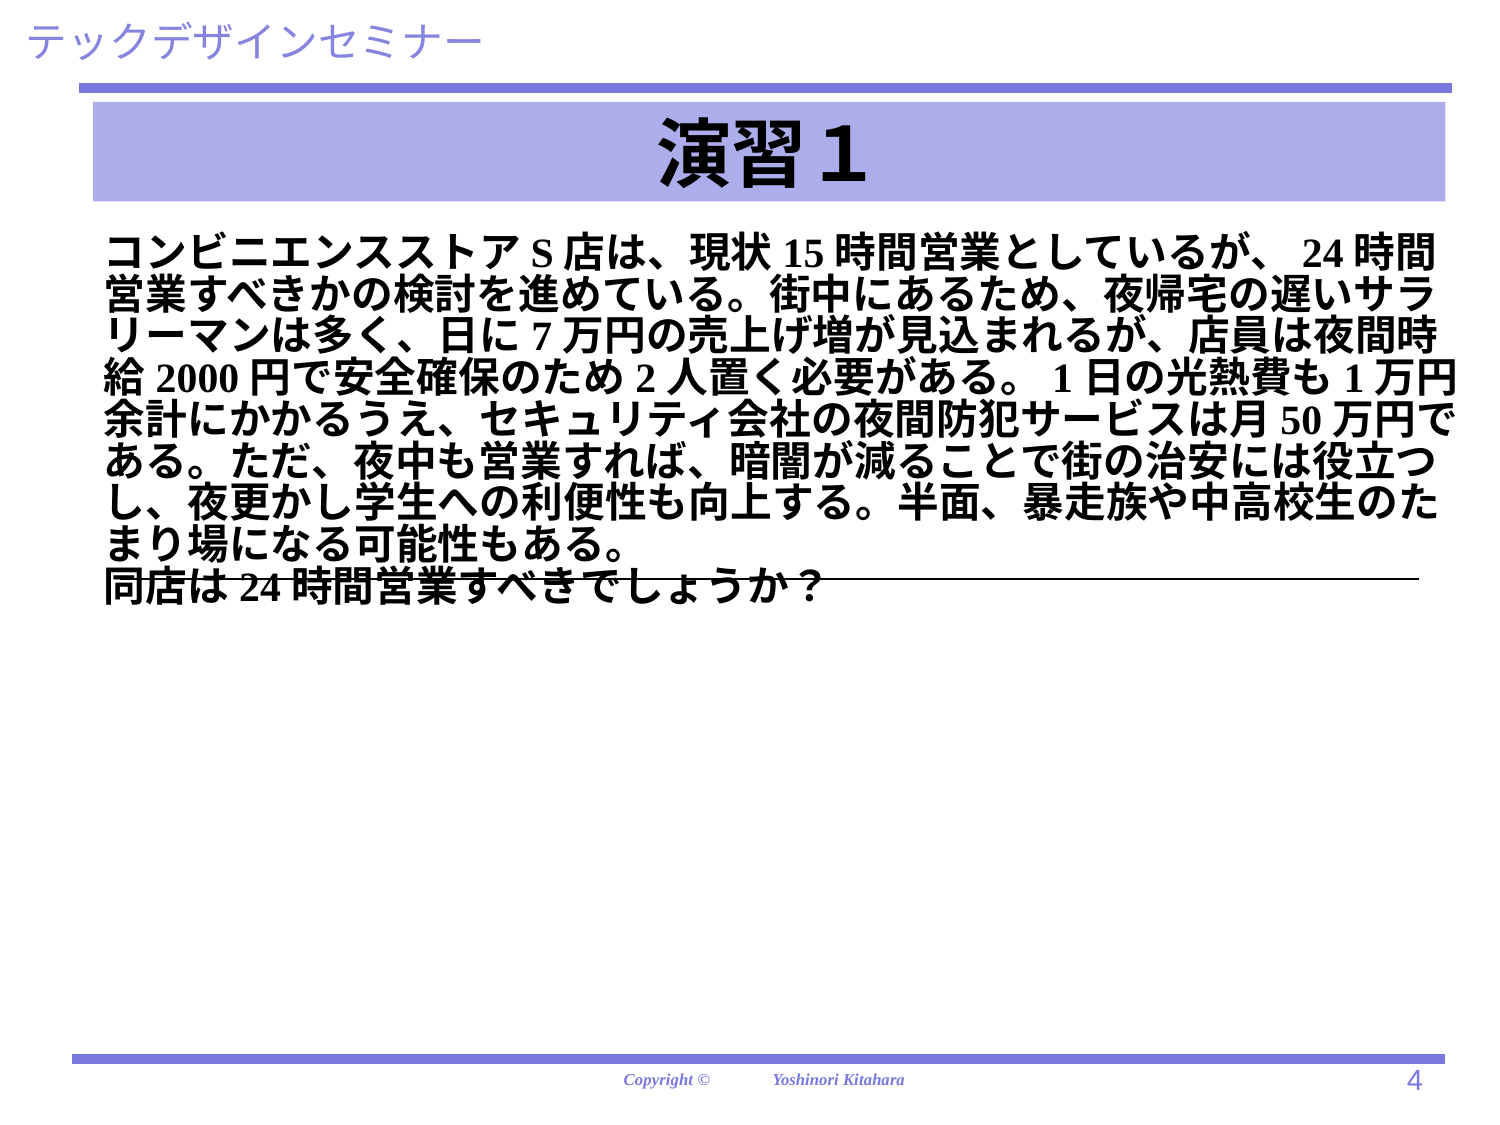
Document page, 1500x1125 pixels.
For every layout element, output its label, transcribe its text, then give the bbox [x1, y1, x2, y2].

text_box コンビニエンスストアS店は、現状15時間営業としているが、24時間営業すべきかの検討を進めている。街中にあるため、夜帰宅の遅いサラリーマンは多く、日に7万円の売上げ増が見込まれるが、店員は夜間時給2000円で安全確保のため2人置く必要がある。1日の光熱費も1万円余計にかかるうえ、セキュリティ会社の夜間防犯サービスは月50万円である。ただ、夜中も営業すれば、暗闇が減ることで街の治安には役立つし、夜更かし学生への利便性も向上する。半面、暴走族や中高校生のたまり場になる可能性もある。 同店は24時間営業すべきでしょうか？ [89, 226, 1478, 617]
text_box 演習１ [91, 100, 1448, 203]
